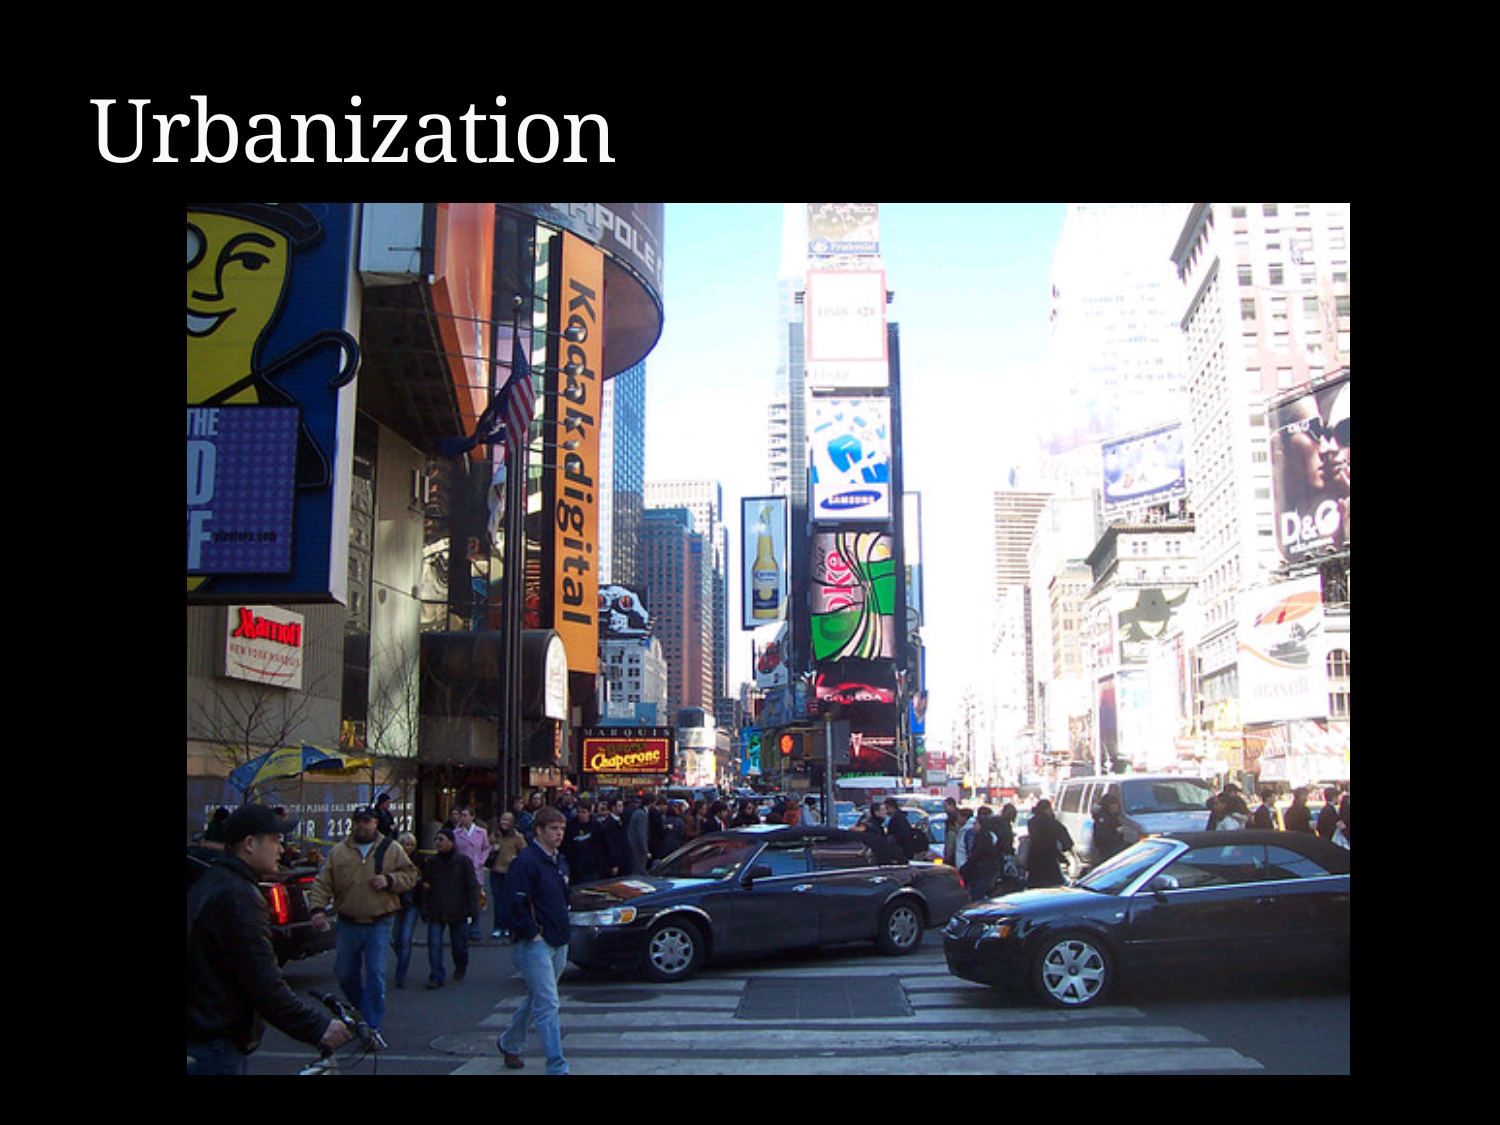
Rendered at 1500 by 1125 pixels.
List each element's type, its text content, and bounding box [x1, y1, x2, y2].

picture [187, 203, 1352, 1076]
title Urbanization [74, 0, 1425, 188]
